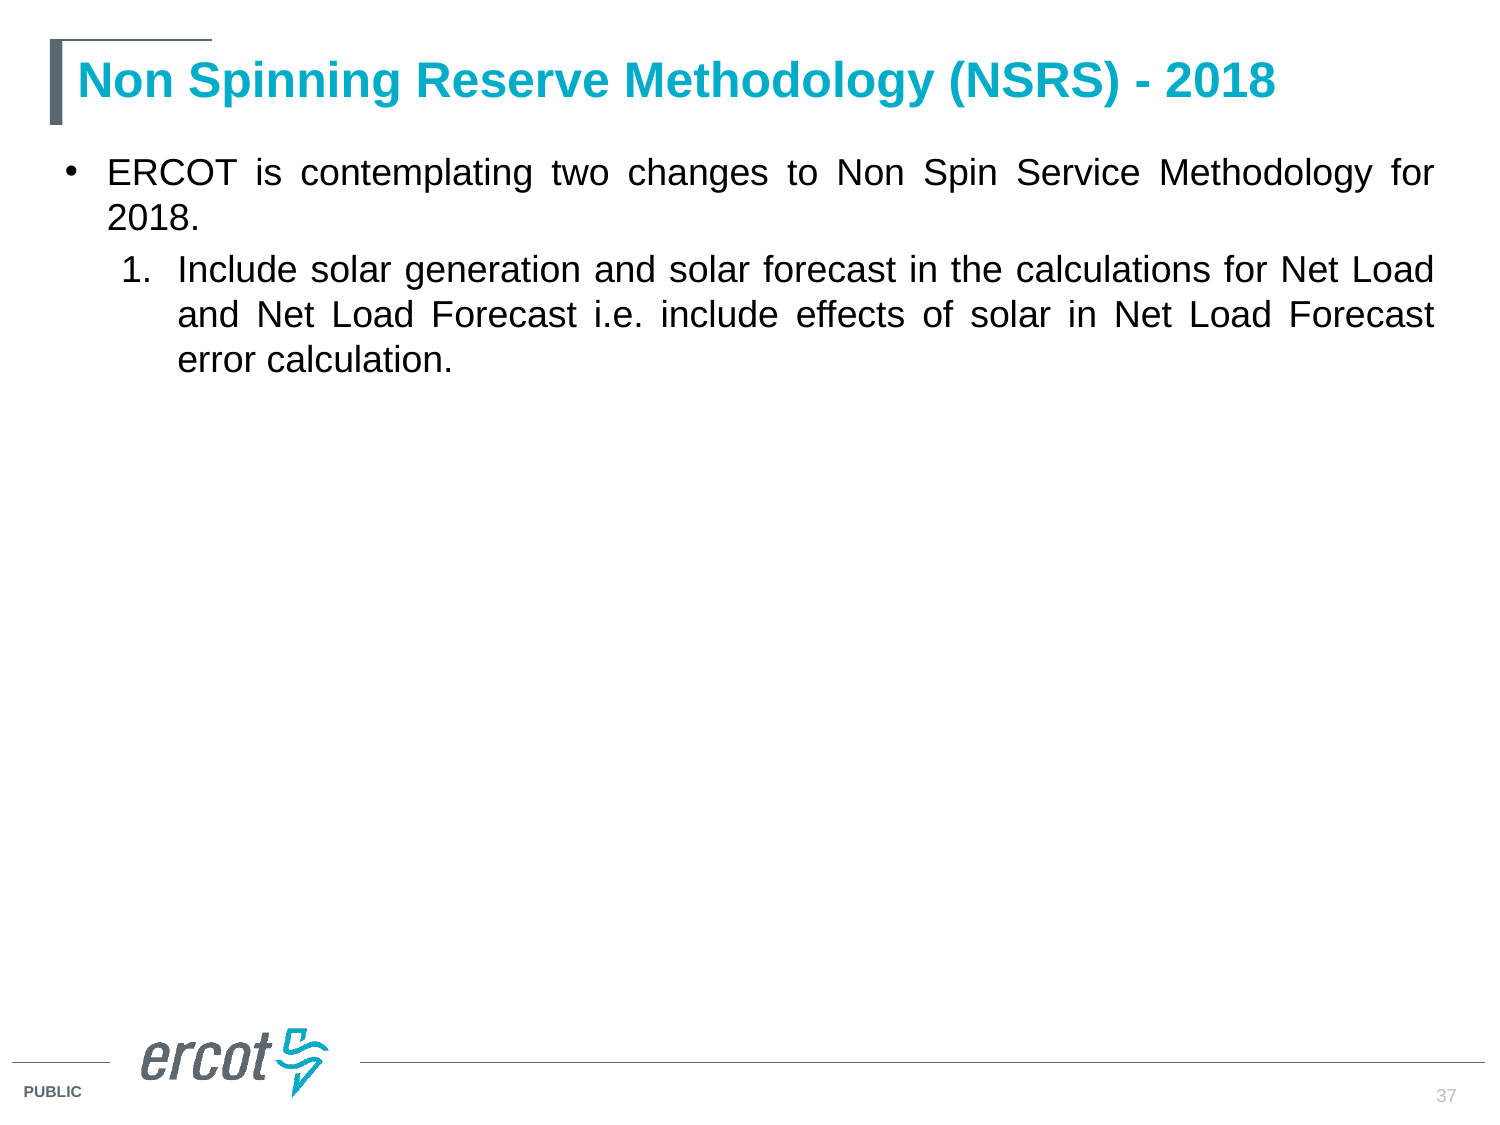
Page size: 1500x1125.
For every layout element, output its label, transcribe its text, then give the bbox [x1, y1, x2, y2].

list ERCOT is contemplating two changes to Non Spin Service Methodology for 2018. Include solar generation and solar forecast in the calculations for Net Load and Net Load Forecast i.e. include effects of solar in Net Load Forecast error calculation. [50, 140, 1450, 972]
picture [137, 1024, 332, 1100]
title Non Spinning Reserve Methodology (NSRS) - 2018 [62, 39, 1450, 125]
